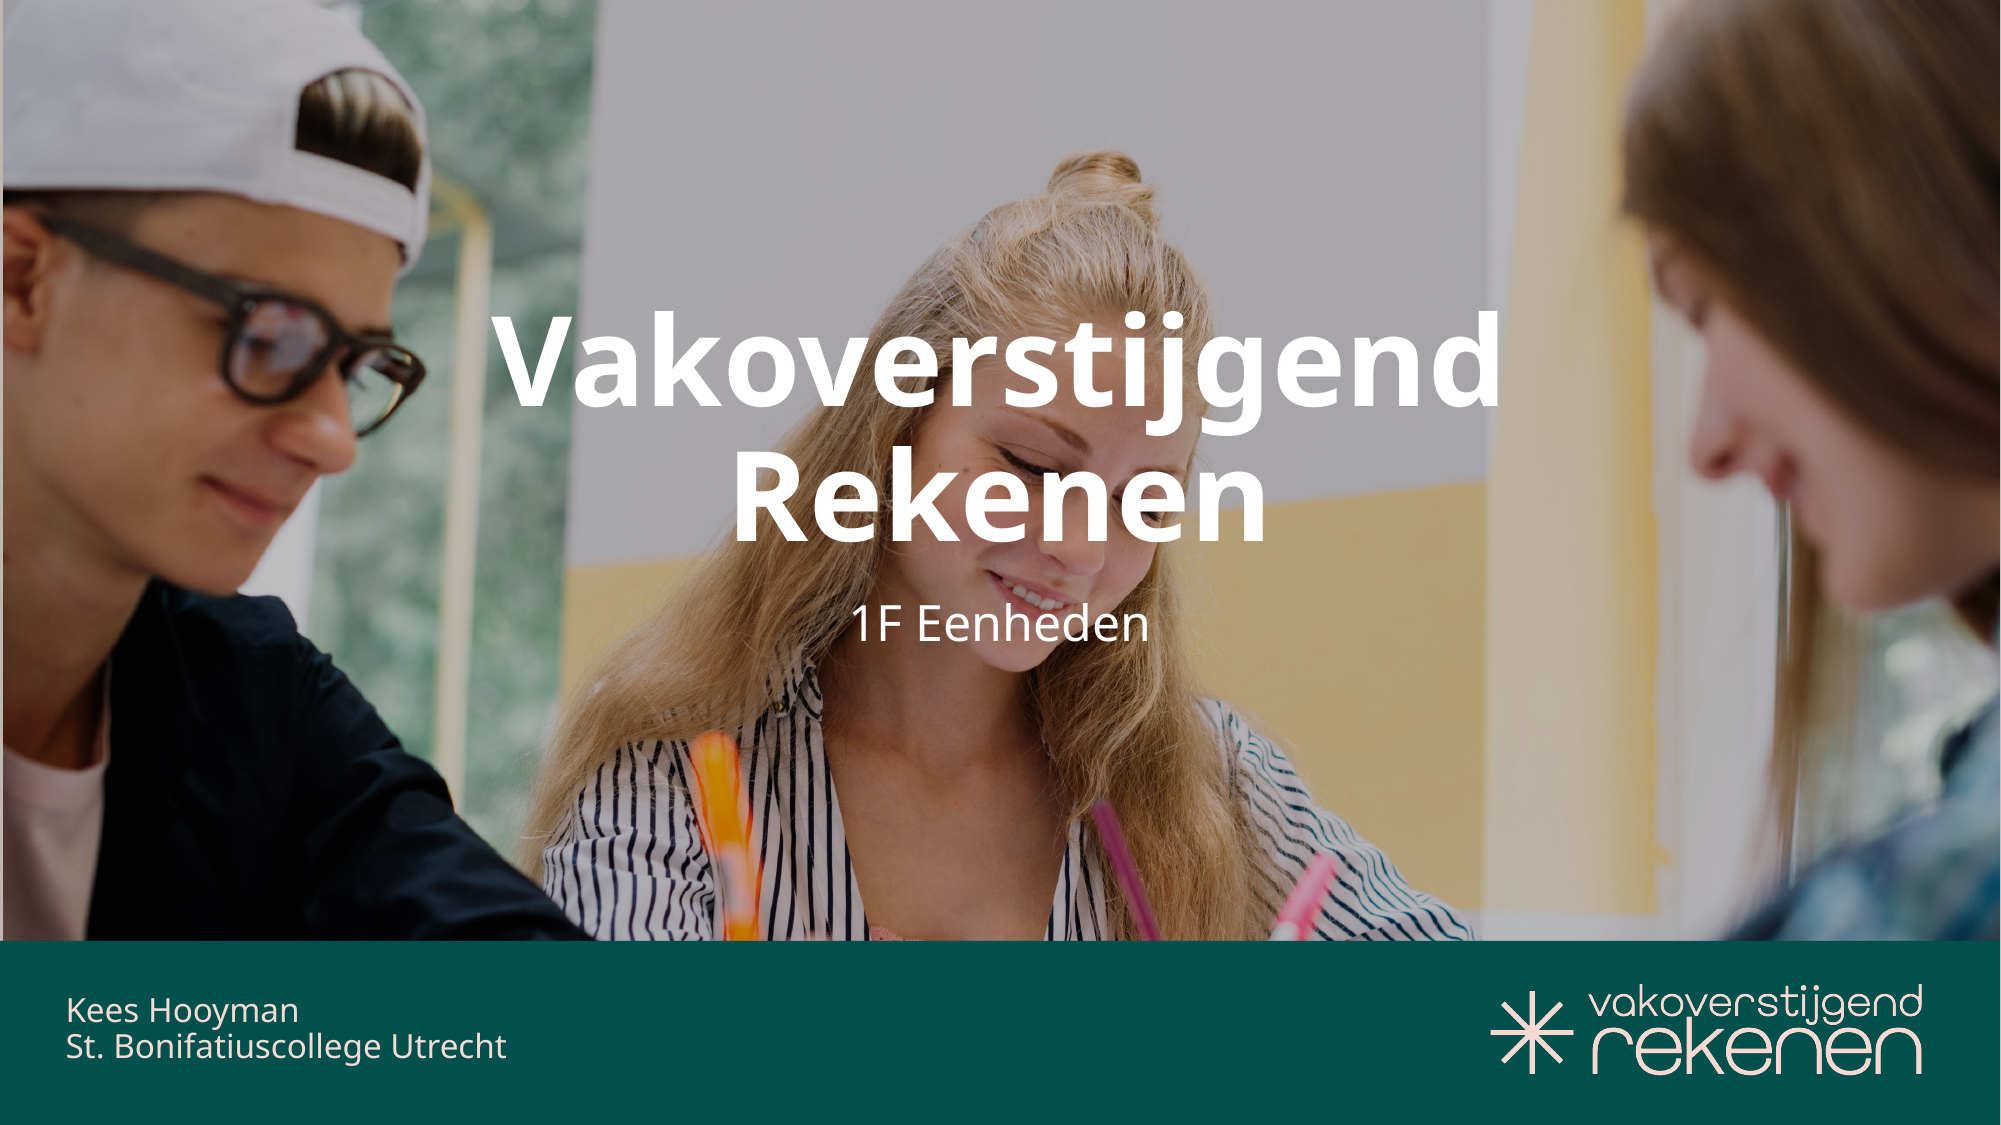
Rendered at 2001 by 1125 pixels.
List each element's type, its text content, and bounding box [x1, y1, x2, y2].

title Vakoverstijgend Rekenen [249, 184, 1750, 576]
text_box Kees Hooyman St. Bonifatiuscollege Utrecht [50, 986, 680, 1083]
picture [3, 0, 2000, 940]
subtitle 1F Eenheden [249, 590, 1750, 863]
picture [1462, 966, 1950, 1093]
